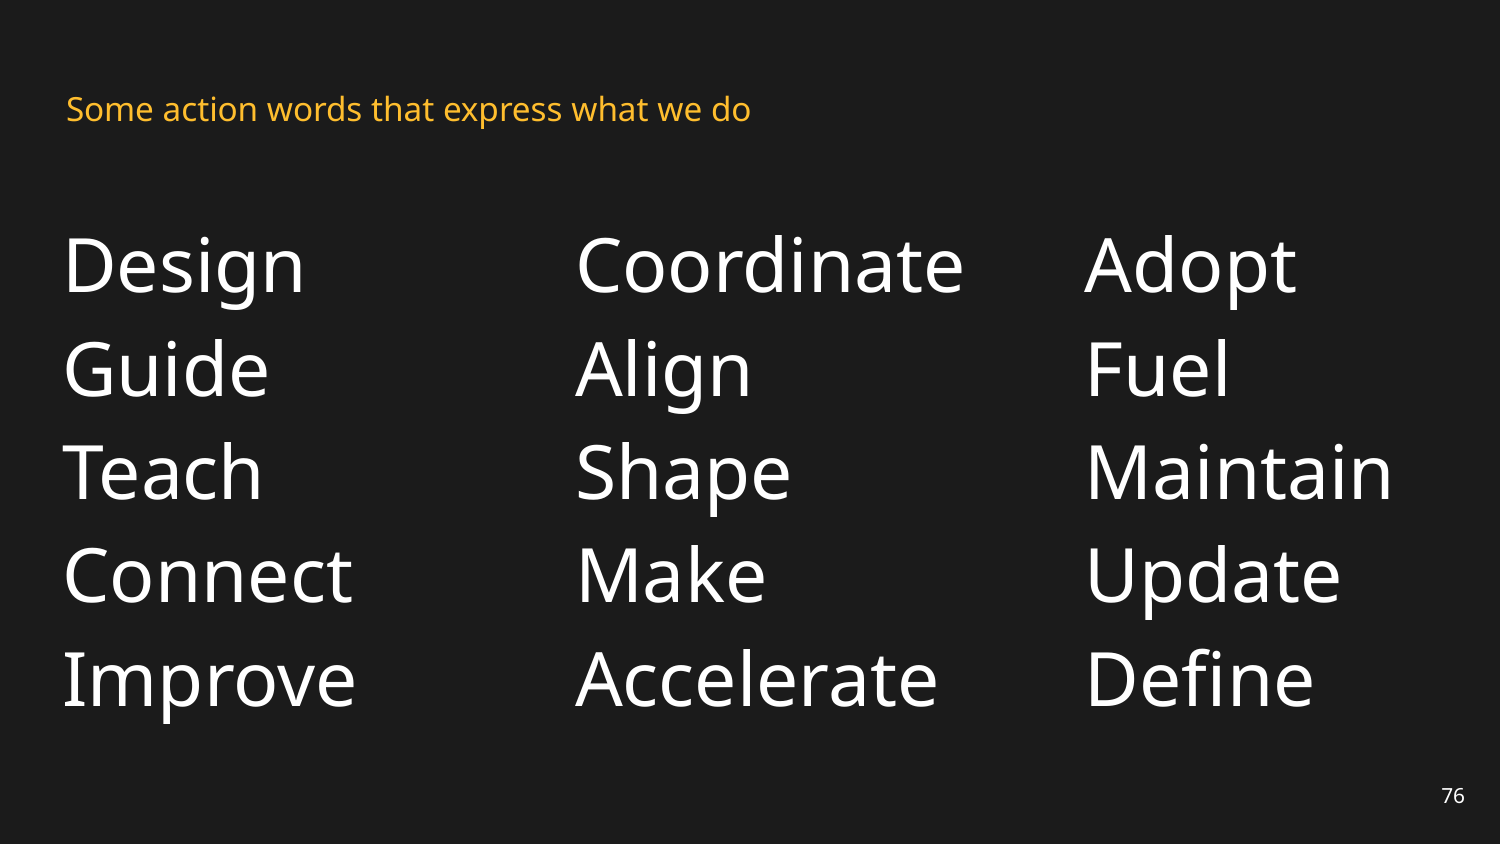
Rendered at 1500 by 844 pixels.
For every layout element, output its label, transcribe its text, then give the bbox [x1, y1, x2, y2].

title Some action words that express what we do [51, 72, 1449, 167]
list Coordinate Align Shape Make Accelerate [484, 189, 994, 750]
slide_number 76 [1389, 764, 1480, 830]
list Design Guide Teach Connect Improve [0, 189, 484, 750]
list Adopt Fuel Maintain Update Define [994, 189, 1500, 750]
